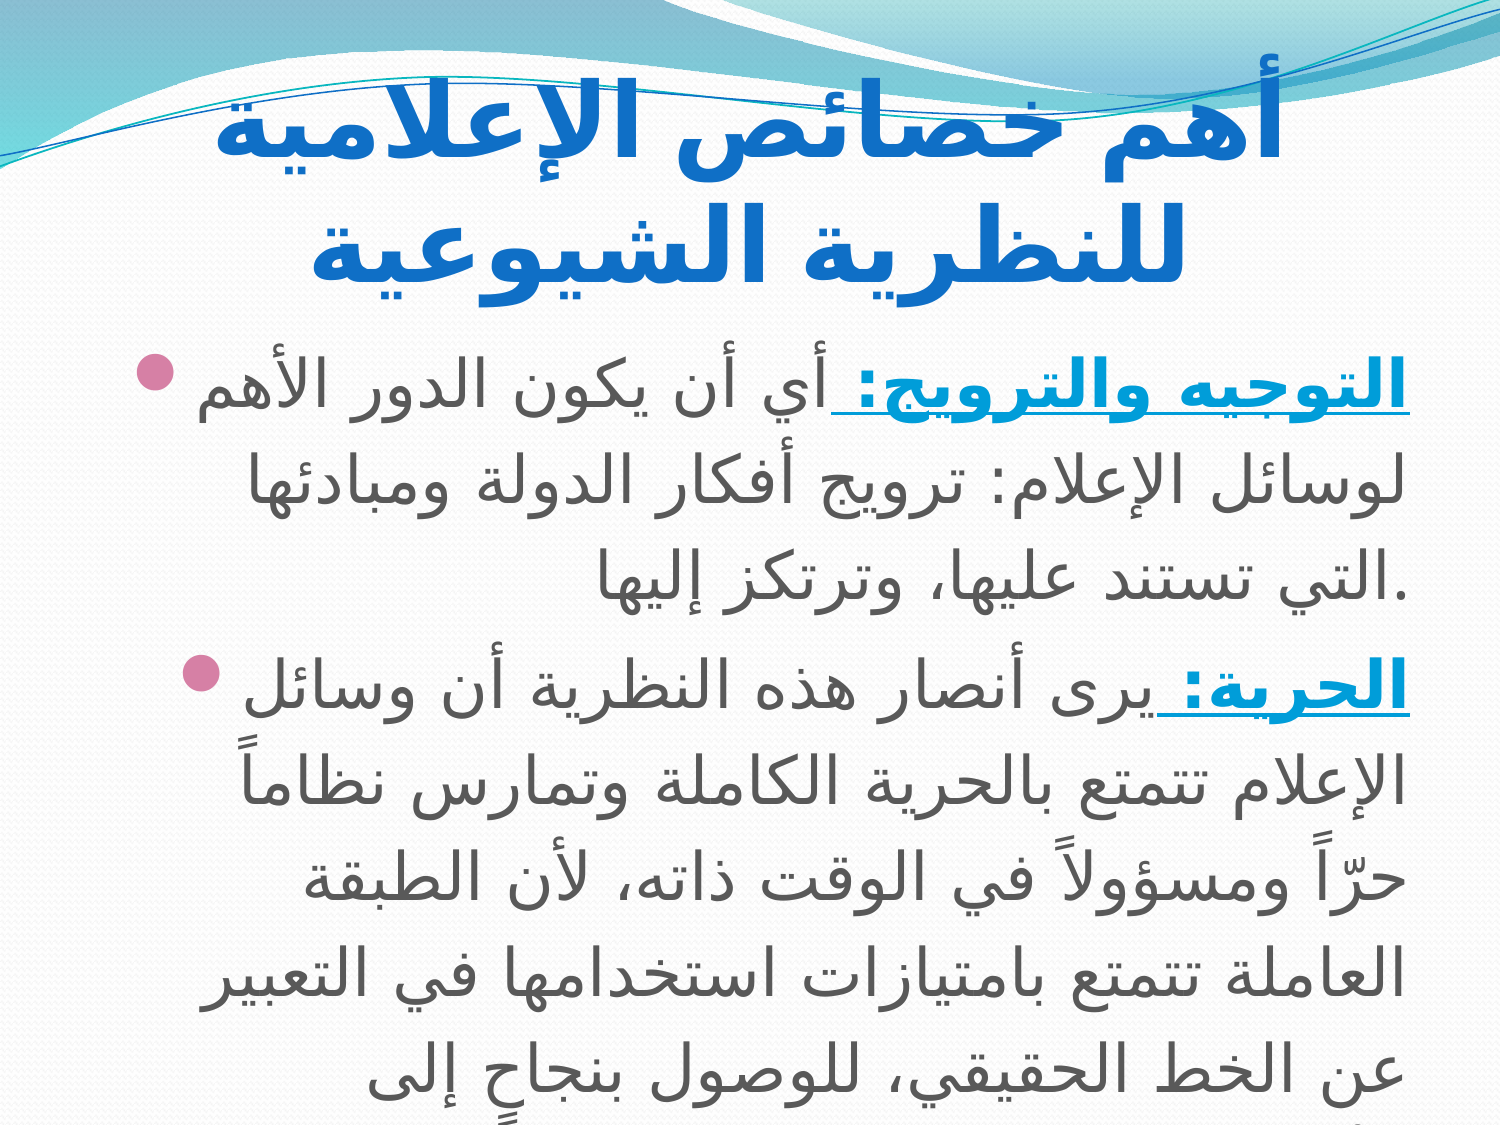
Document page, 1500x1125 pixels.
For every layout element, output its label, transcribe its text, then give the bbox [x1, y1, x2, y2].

title أهم خصائص الإعلامية للنظرية الشيوعية [75, 115, 1425, 303]
list التوجيه والترويج: أي أن يكون الدور الأهم لوسائل الإعلام: ترويج أفكار الدولة ومبادئها التي تستند عليها، وترتكز إليها. الحرية: يرى أنصار هذه النظرية أن وسائل الإعلام تتمتع بالحرية الكاملة وتمارس نظاماً حرّاً ومسؤولاً في الوقت ذاته، لأن الطبقة العاملة تتمتع بامتيازات استخدامها في التعبير عن الخط الحقيقي، للوصول بنجاحٍ إلى الأهداف التي ترسمها الدولة لصالح الطبقة العاملة. [75, 317, 1425, 1038]
